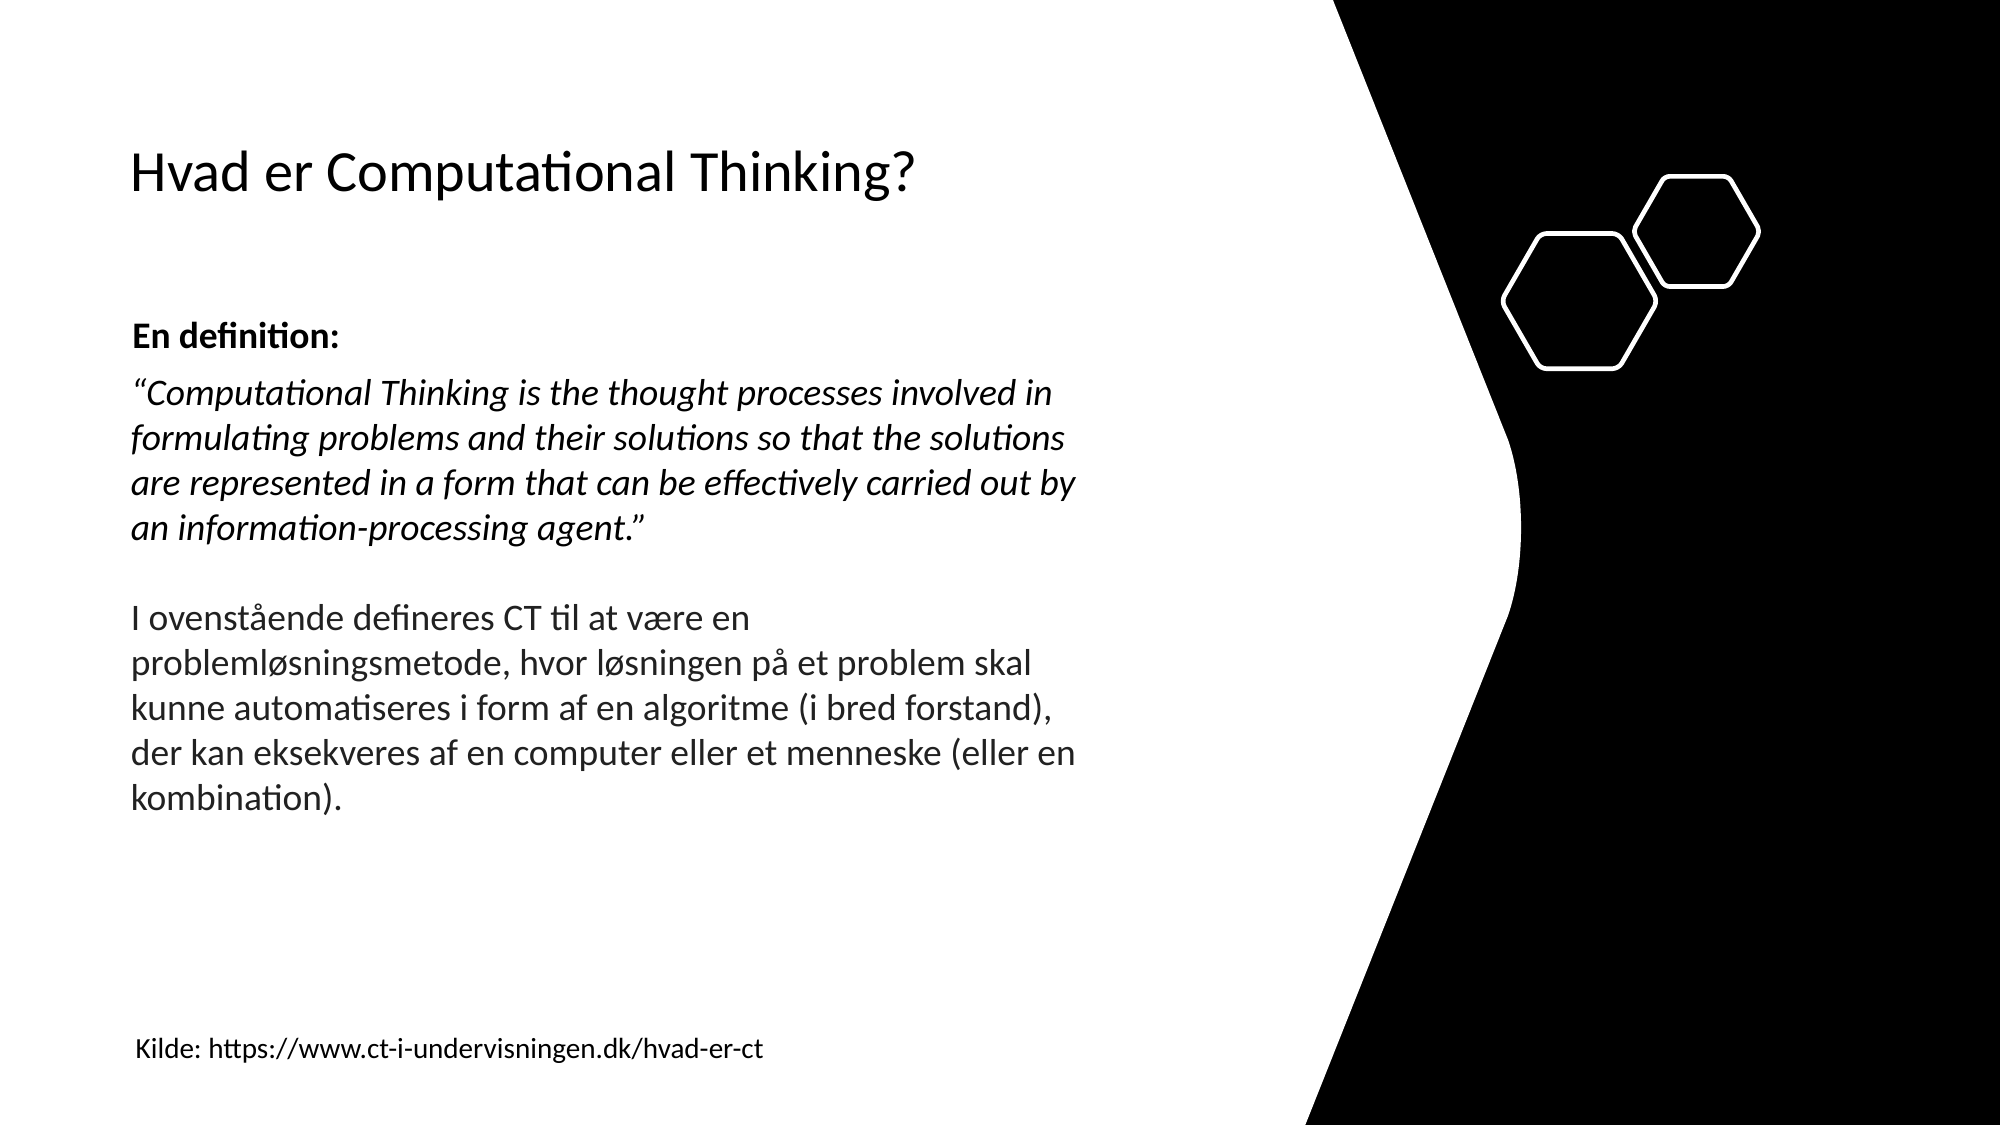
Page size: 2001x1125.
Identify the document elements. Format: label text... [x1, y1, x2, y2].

text_box [1307, 0, 2000, 1125]
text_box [1502, 176, 1759, 369]
text_box Kilde: https://www.ct-i-undervisningen.dk/hvad-er-ct [120, 1021, 780, 1072]
text_box Hvad er Computational Thinking? [115, 126, 1117, 211]
text_box En definition: [117, 303, 355, 364]
text_box “Computational Thinking is the thought processes involved in formulating problems and their solutions so that the solutions are represented in a form that can be effectively carried out by an information-processing agent.” I ovenstående defineres CT til at være en problemløsningsmetode, hvor løsningen på et problem skal kunne automatiseres i form af en algoritme (i bred forstand), der kan eksekveres af en computer eller et menneske (eller en kombination). [115, 360, 1117, 826]
text_box [0, 0, 1523, 1125]
